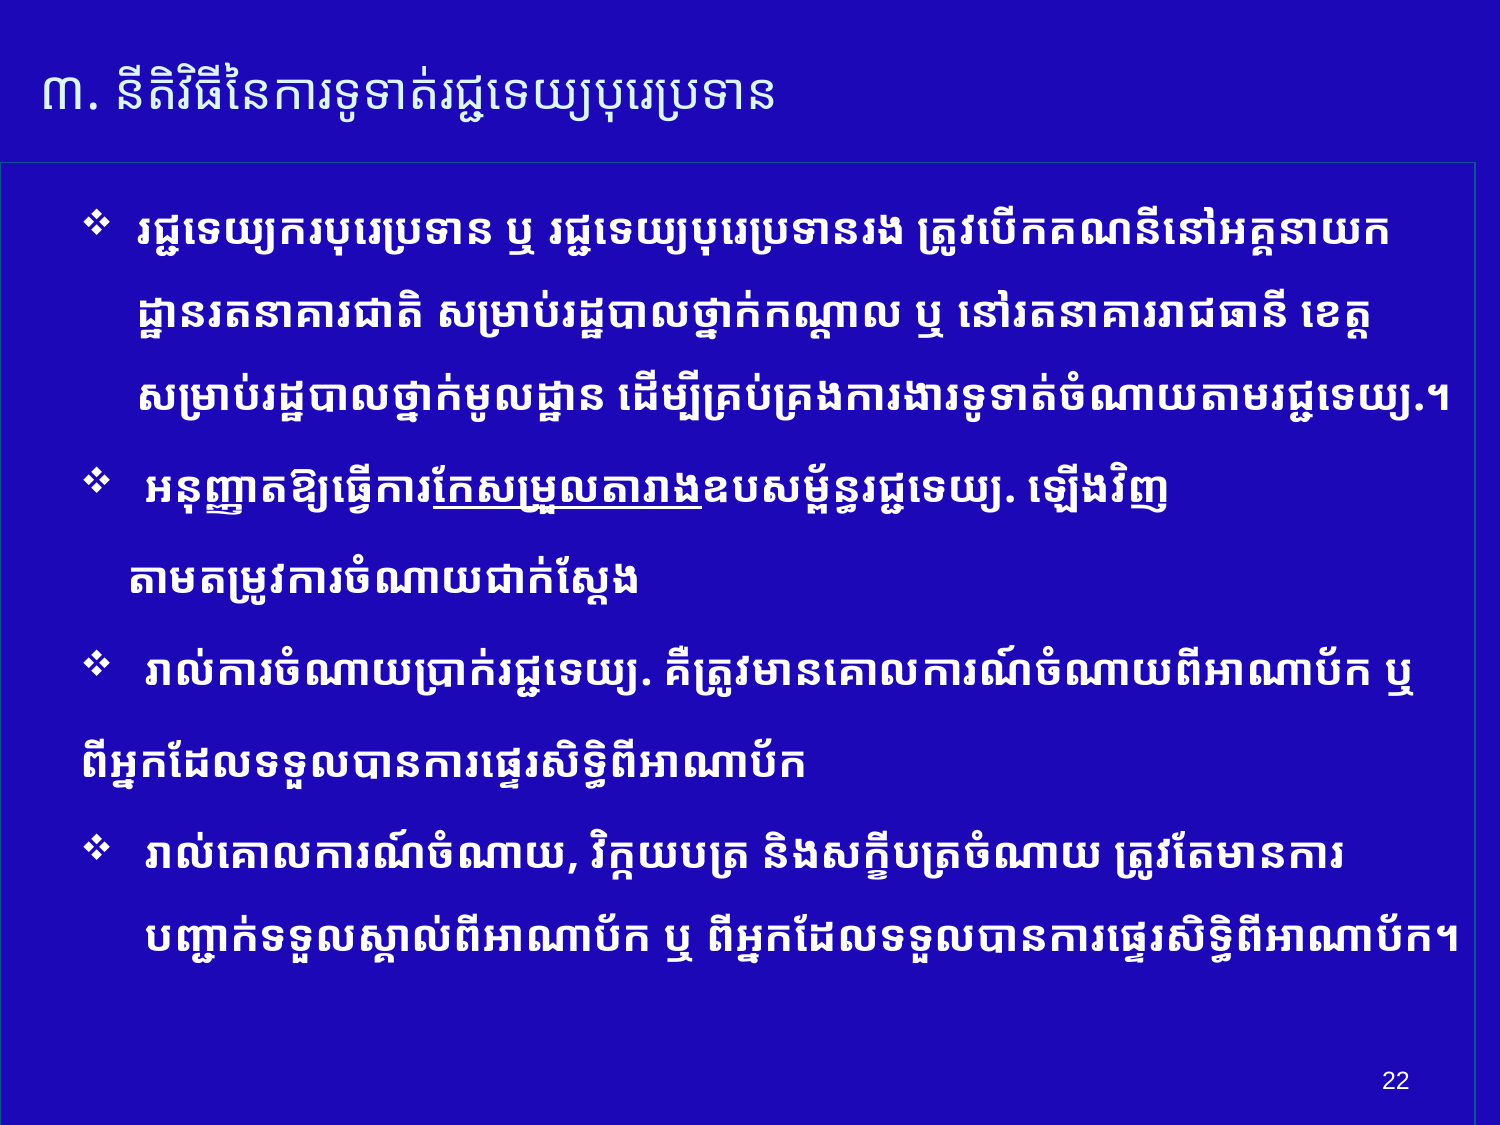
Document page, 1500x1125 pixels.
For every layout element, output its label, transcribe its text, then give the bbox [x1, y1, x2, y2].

slide_number 22 [1299, 1042, 1425, 1103]
list រជ្ជទេយ្យករបុរេប្រទាន​ ឬ ​រជ្ជទេយ្យបុរេប្រទាន​រង ត្រូវ​បើកគណនីនៅអគ្គនាយកដ្ឋាន​រតនាគារជាតិ សម្រាប់រដ្ឋបាលថ្នាក់កណ្តាល ឬ នៅរតនាគាររាជធានី ខេត្ត​ សម្រាប់​រដ្ឋបាល​ថ្នាក់មូលដ្ឋាន​ ដើម្បីគ្រប់គ្រងការងារទូទាត់ចំណាយតាមរជ្ជទេយ្យ.។​ អនុញ្ញាតឱ្យធ្វើការកែសម្រួល​តារាងឧបសម្ព័ន្ធរជ្ជទេយ្យ. ឡើងវិញ តាមតម្រូវការ​​ចំណាយជាក់ស្តែង រាល់​ការ​ចំណាយប្រាក់រជ្ជទេយ្យ. គឺត្រូវមាន​គោលការណ៍ចំណាយពីអាណាប័ក ឬ ពីអ្នកដែលទទួលបានការផ្ទេរសិទ្ធិពីអាណាប័ក រាល់គោលការណ៍ចំណាយ, វិក្កយបត្រ និង​សក្ខីបត្រចំណាយ ត្រូវតែមាន​ការ​បញ្ជាក់​ទទួលស្គាល់ពីអាណាប័ក ឬ ពីអ្នកដែលទទួលបានការផ្ទេរសិទ្ធិពីអាណាប័ក​។​ [0, 162, 1476, 1125]
title ៣. នីតិវិធី​នៃការទូទាត់​រជ្ជទេយ្យ​បុរេប្រទាន​ [24, 19, 1413, 128]
